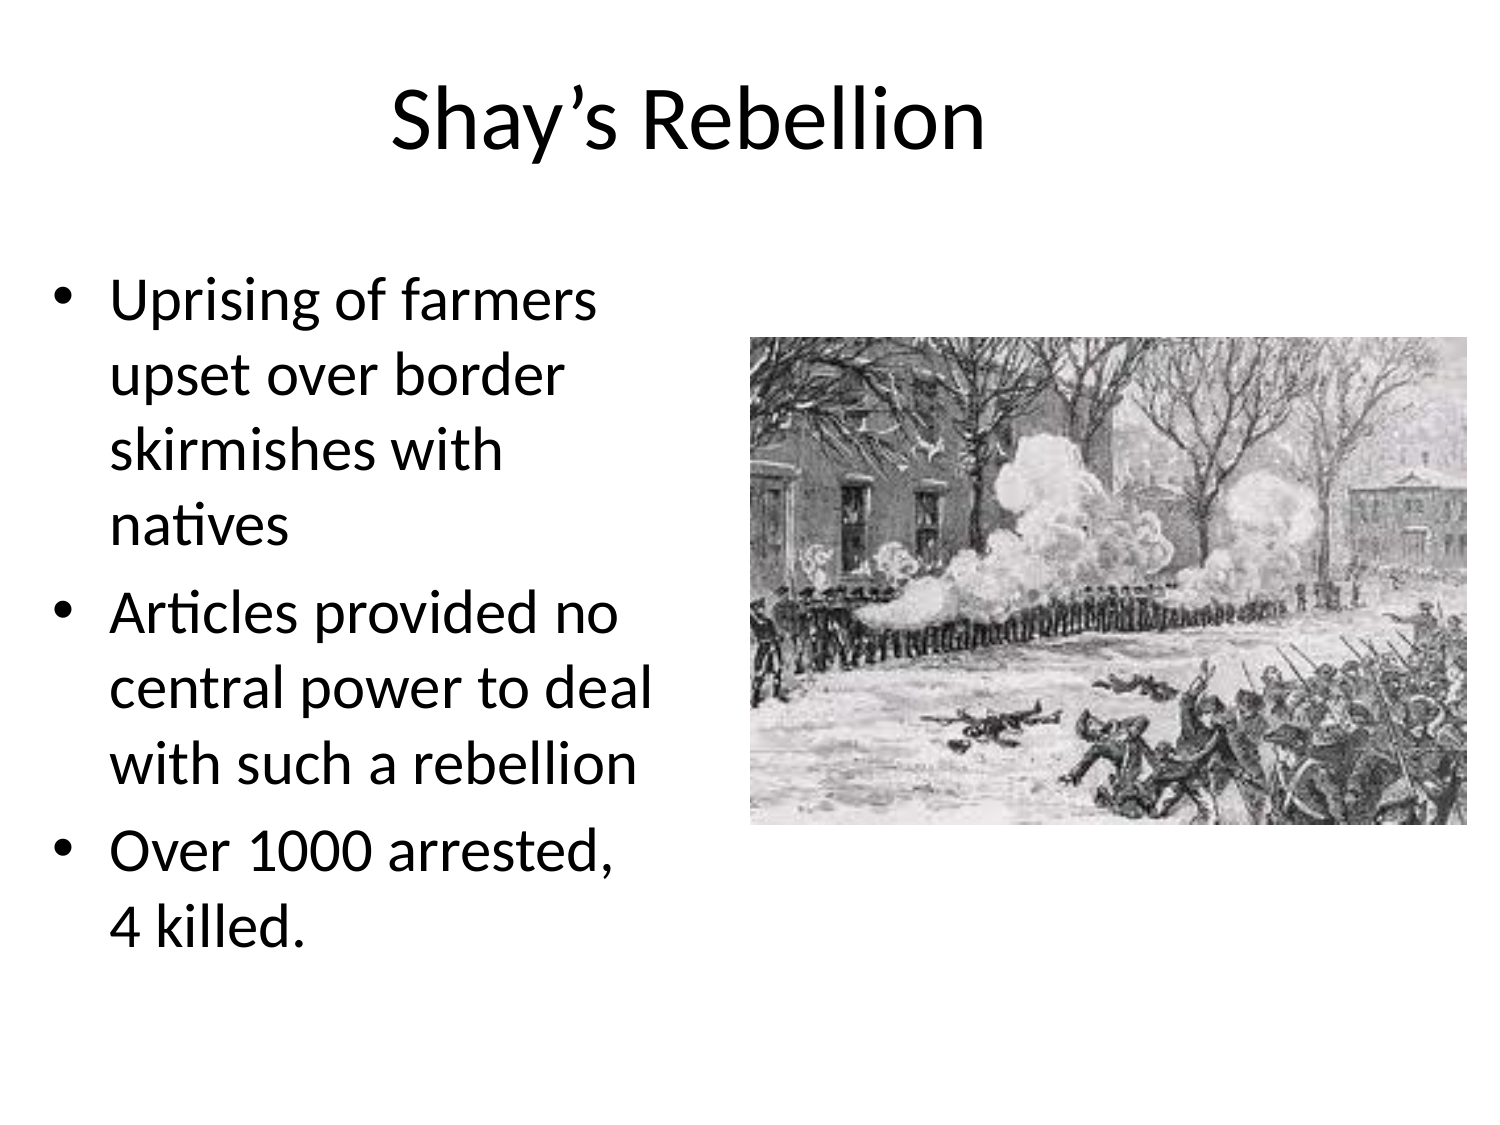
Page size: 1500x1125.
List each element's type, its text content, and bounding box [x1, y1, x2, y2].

picture [749, 337, 1467, 826]
title Shay’s Rebellion [32, 37, 1347, 188]
list Uprising of farmers upset over border skirmishes with natives Articles provided no central power to deal with such a rebellion Over 1000 arrested, 4 killed. [37, 249, 675, 975]
